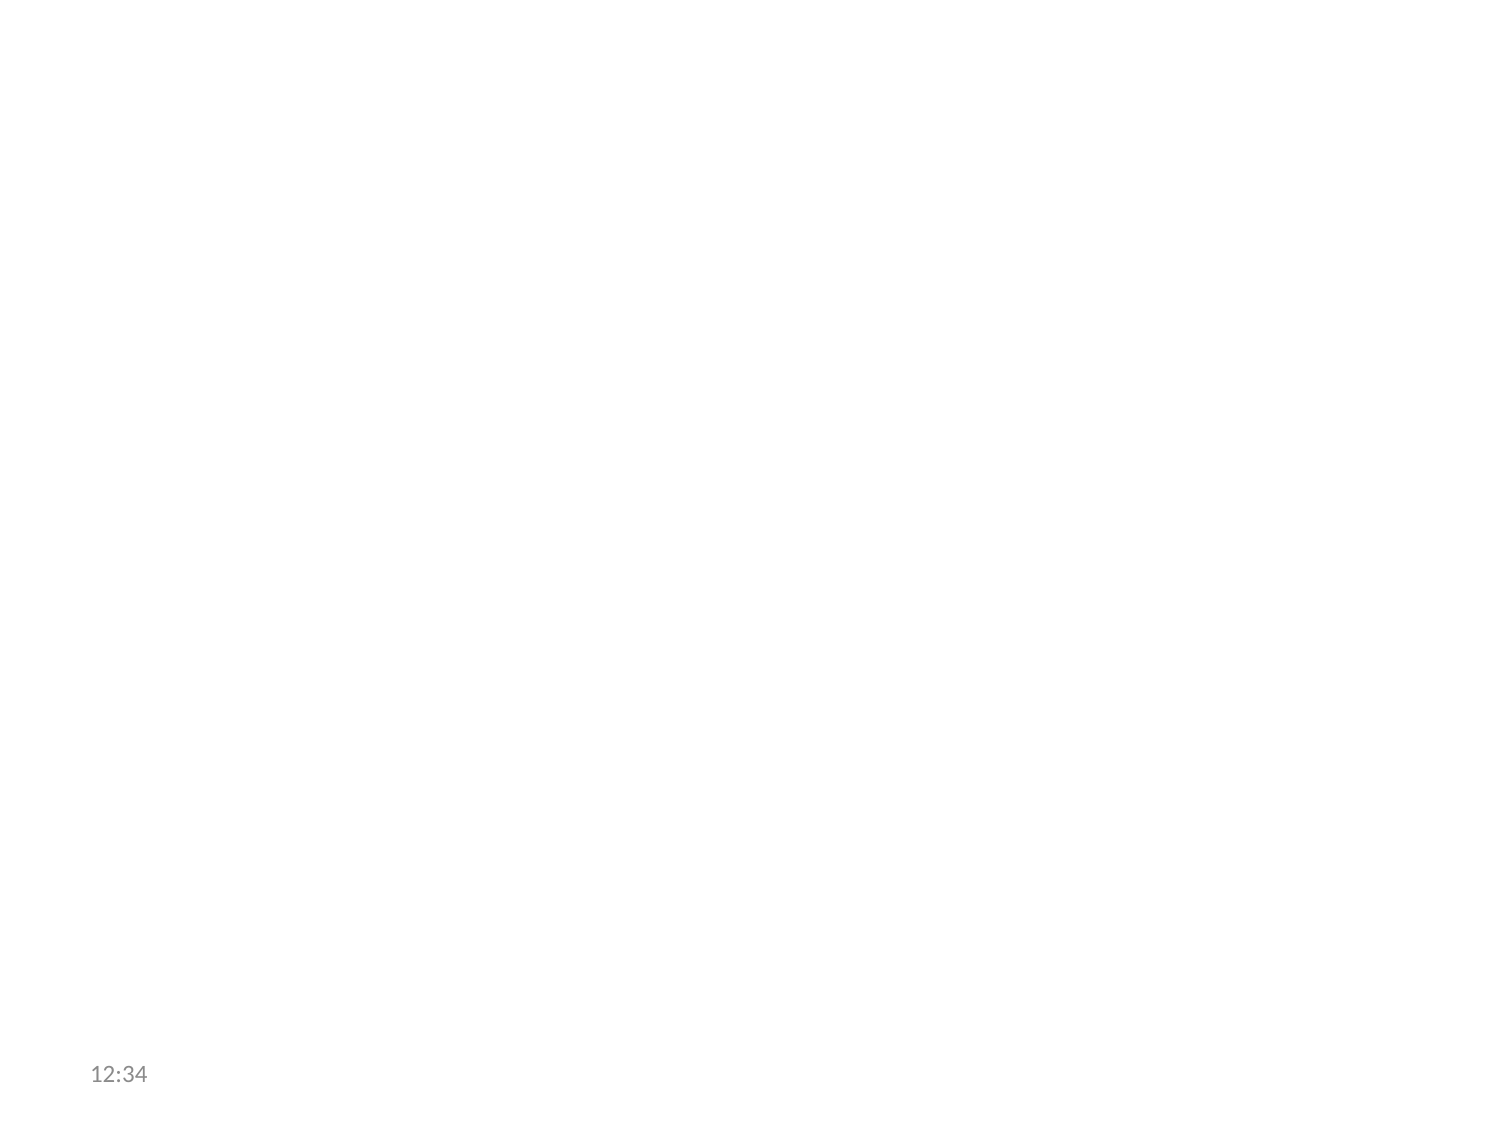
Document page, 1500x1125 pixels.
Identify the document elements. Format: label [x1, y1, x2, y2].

slide_number [75, 1042, 425, 1103]
